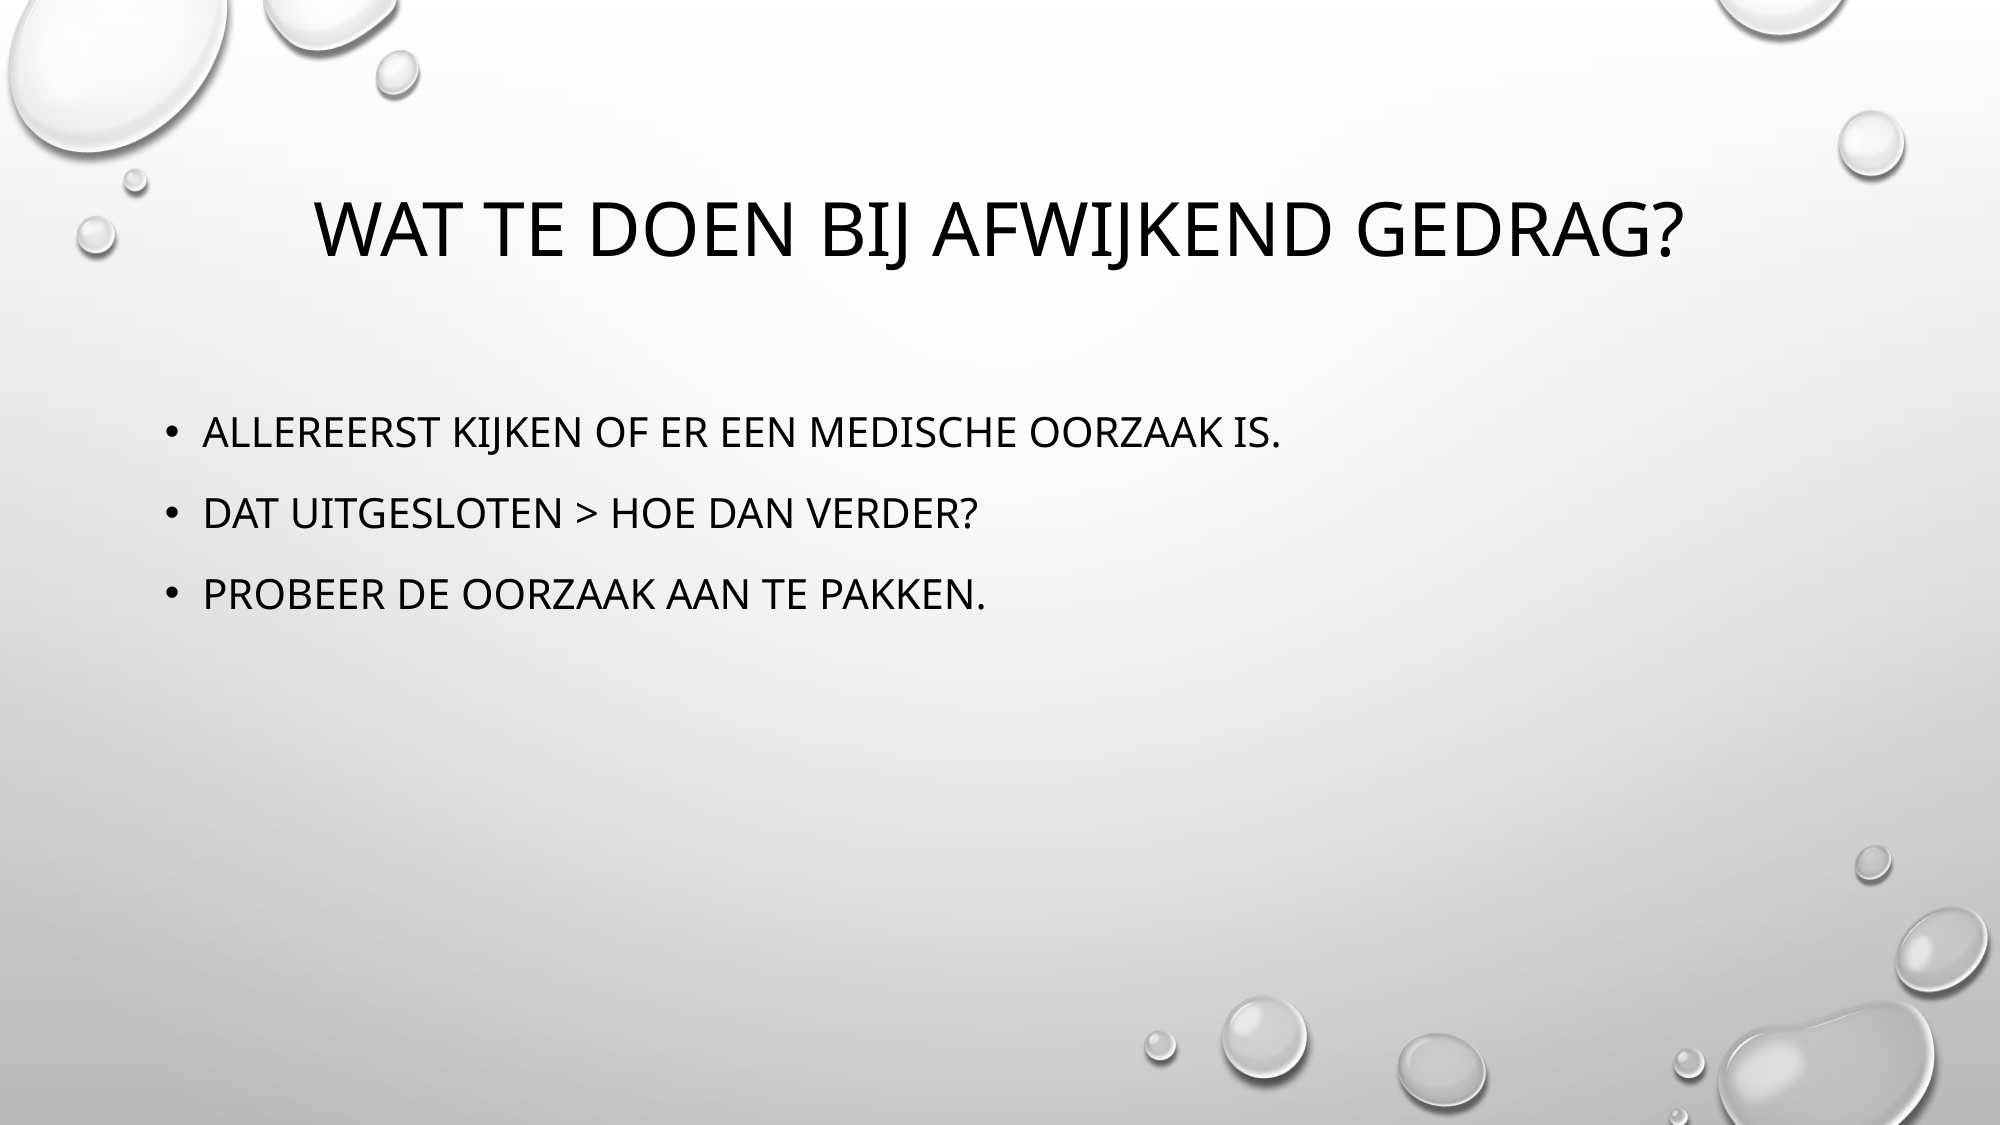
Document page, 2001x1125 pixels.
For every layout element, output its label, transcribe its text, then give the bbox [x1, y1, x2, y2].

list Allereerst kijken of er een medische oorzaak is. Dat uitgesloten > hoe dan verder? Probeer de oorzaak aan te pakken. [149, 388, 1850, 950]
title Wat te doen bij afwijkend gedrag? [149, 101, 1851, 364]
picture [0, 0, 2000, 1125]
